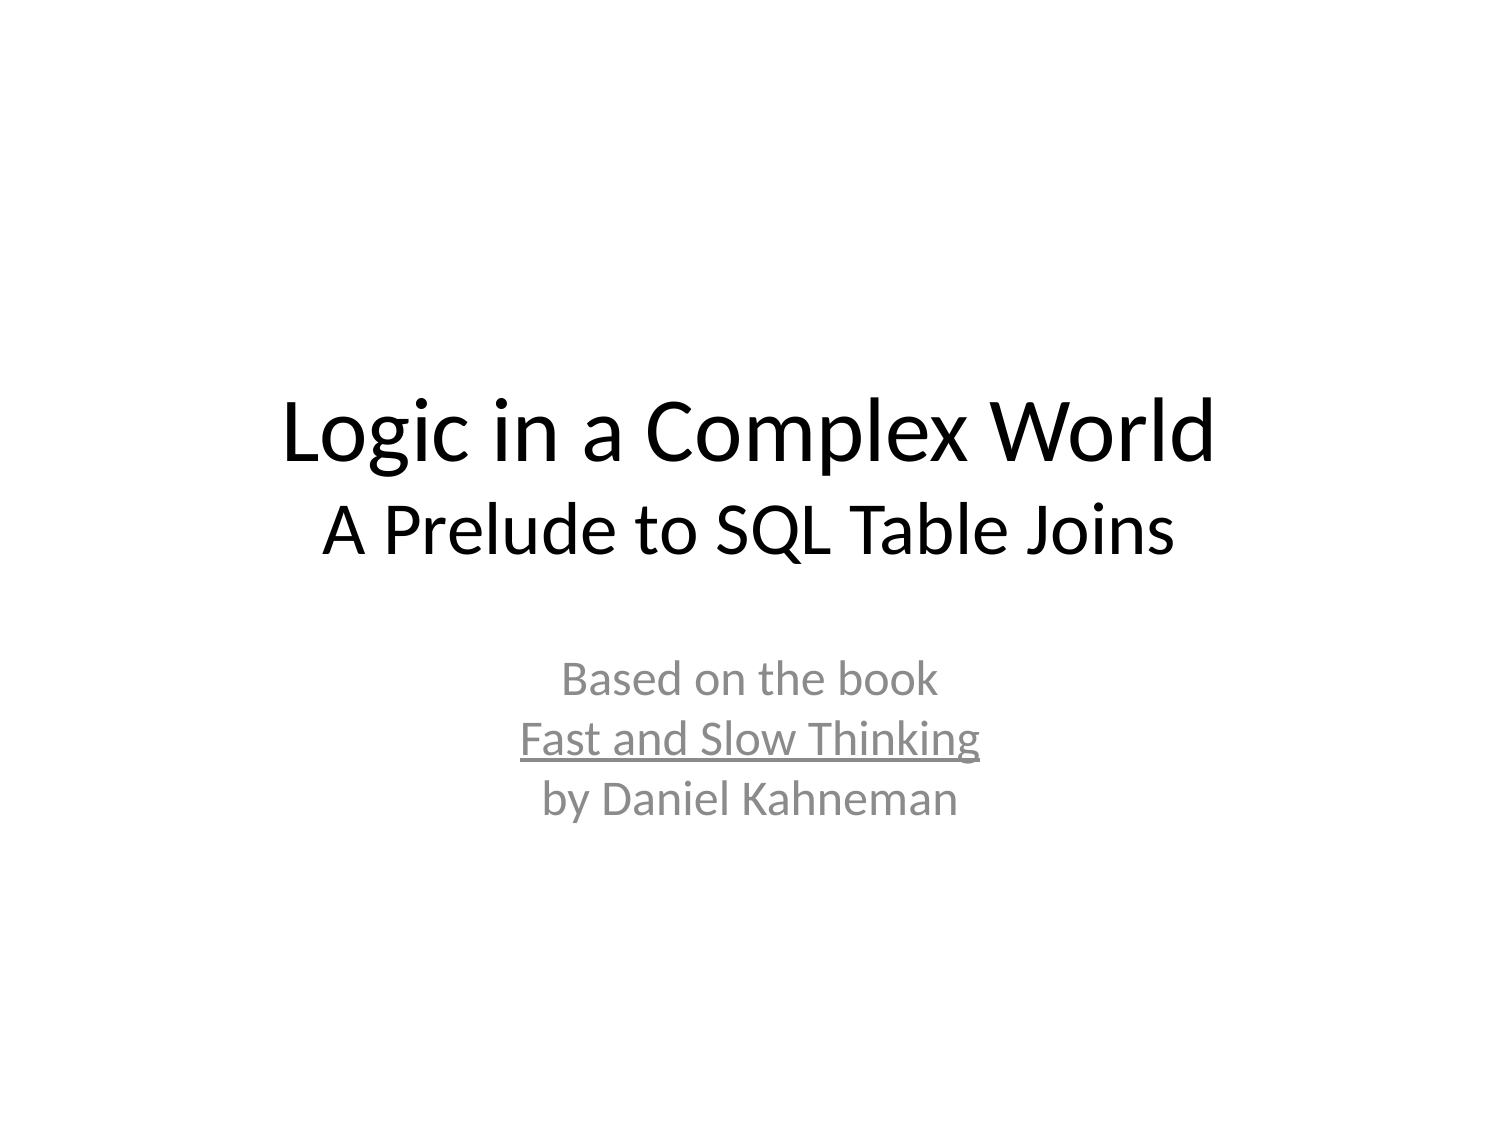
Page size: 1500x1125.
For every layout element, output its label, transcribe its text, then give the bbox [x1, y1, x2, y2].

title Logic in a Complex World A Prelude to SQL Table Joins [112, 349, 1388, 591]
subtitle Based on the book Fast and Slow Thinking by Daniel Kahneman [225, 637, 1275, 925]
